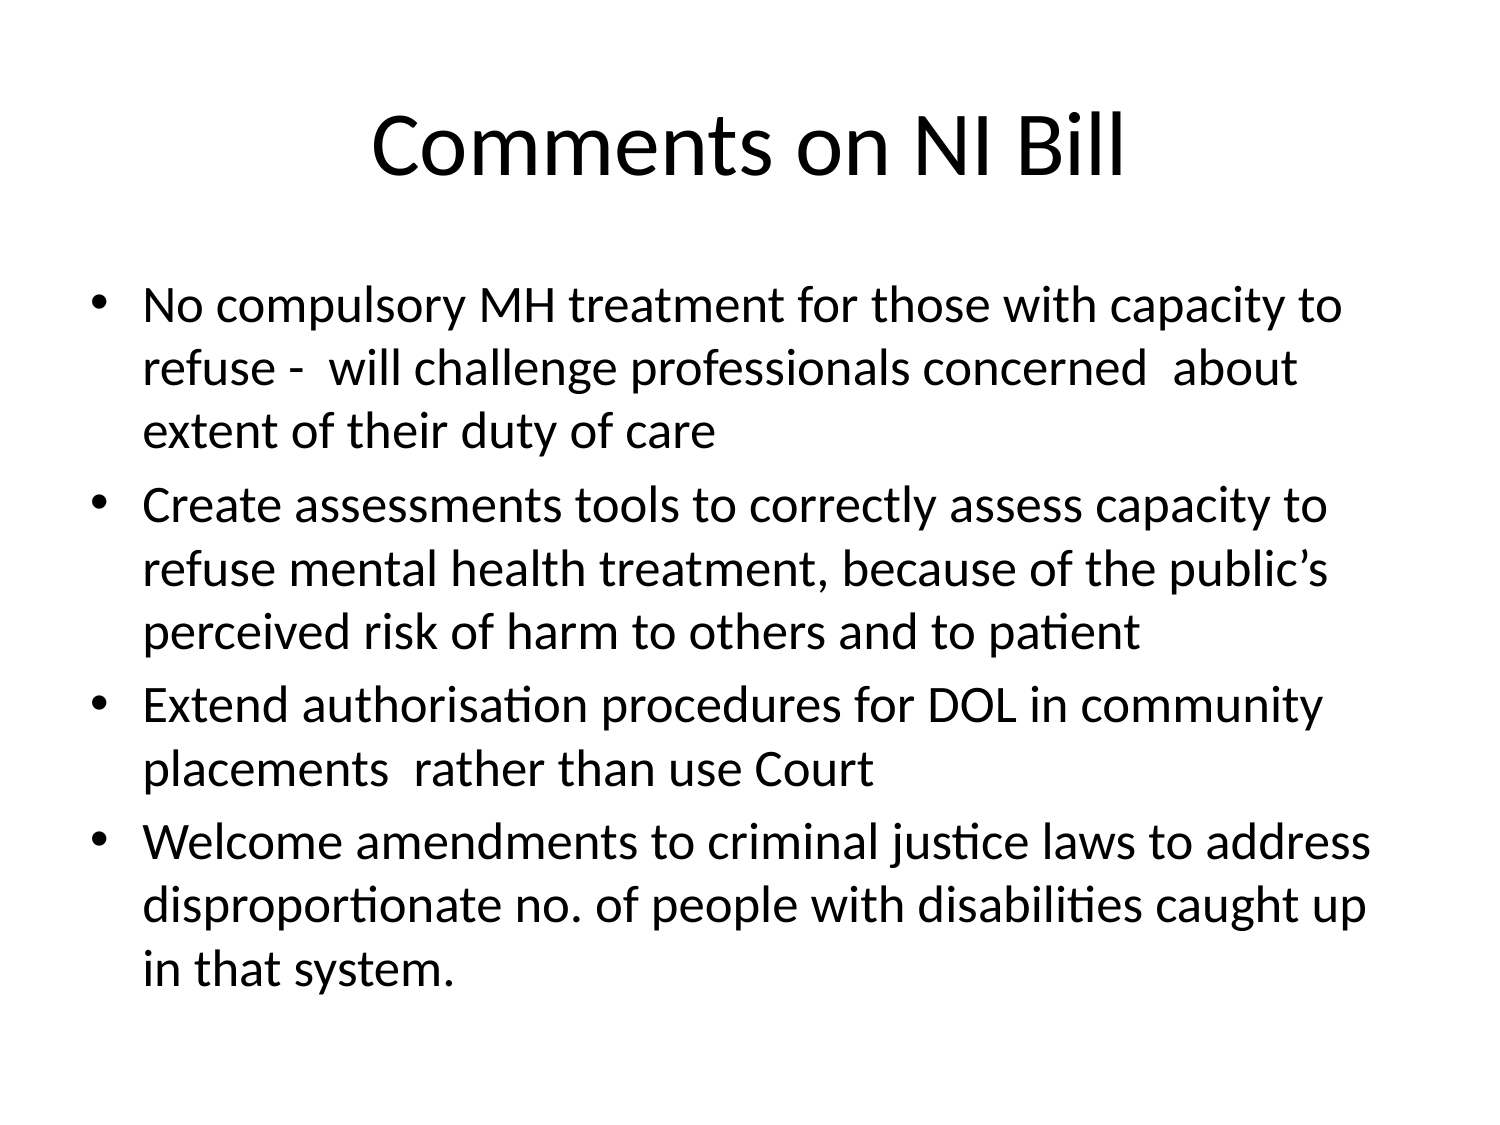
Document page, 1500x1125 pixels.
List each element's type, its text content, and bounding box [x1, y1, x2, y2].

list No compulsory MH treatment for those with capacity to refuse - will challenge professionals concerned about extent of their duty of care Create assessments tools to correctly assess capacity to refuse mental health treatment, because of the public’s perceived risk of harm to others and to patient Extend authorisation procedures for DOL in community placements rather than use Court Welcome amendments to criminal justice laws to address disproportionate no. of people with disabilities caught up in that system. [75, 262, 1425, 1005]
title Comments on NI Bill [75, 45, 1425, 233]
